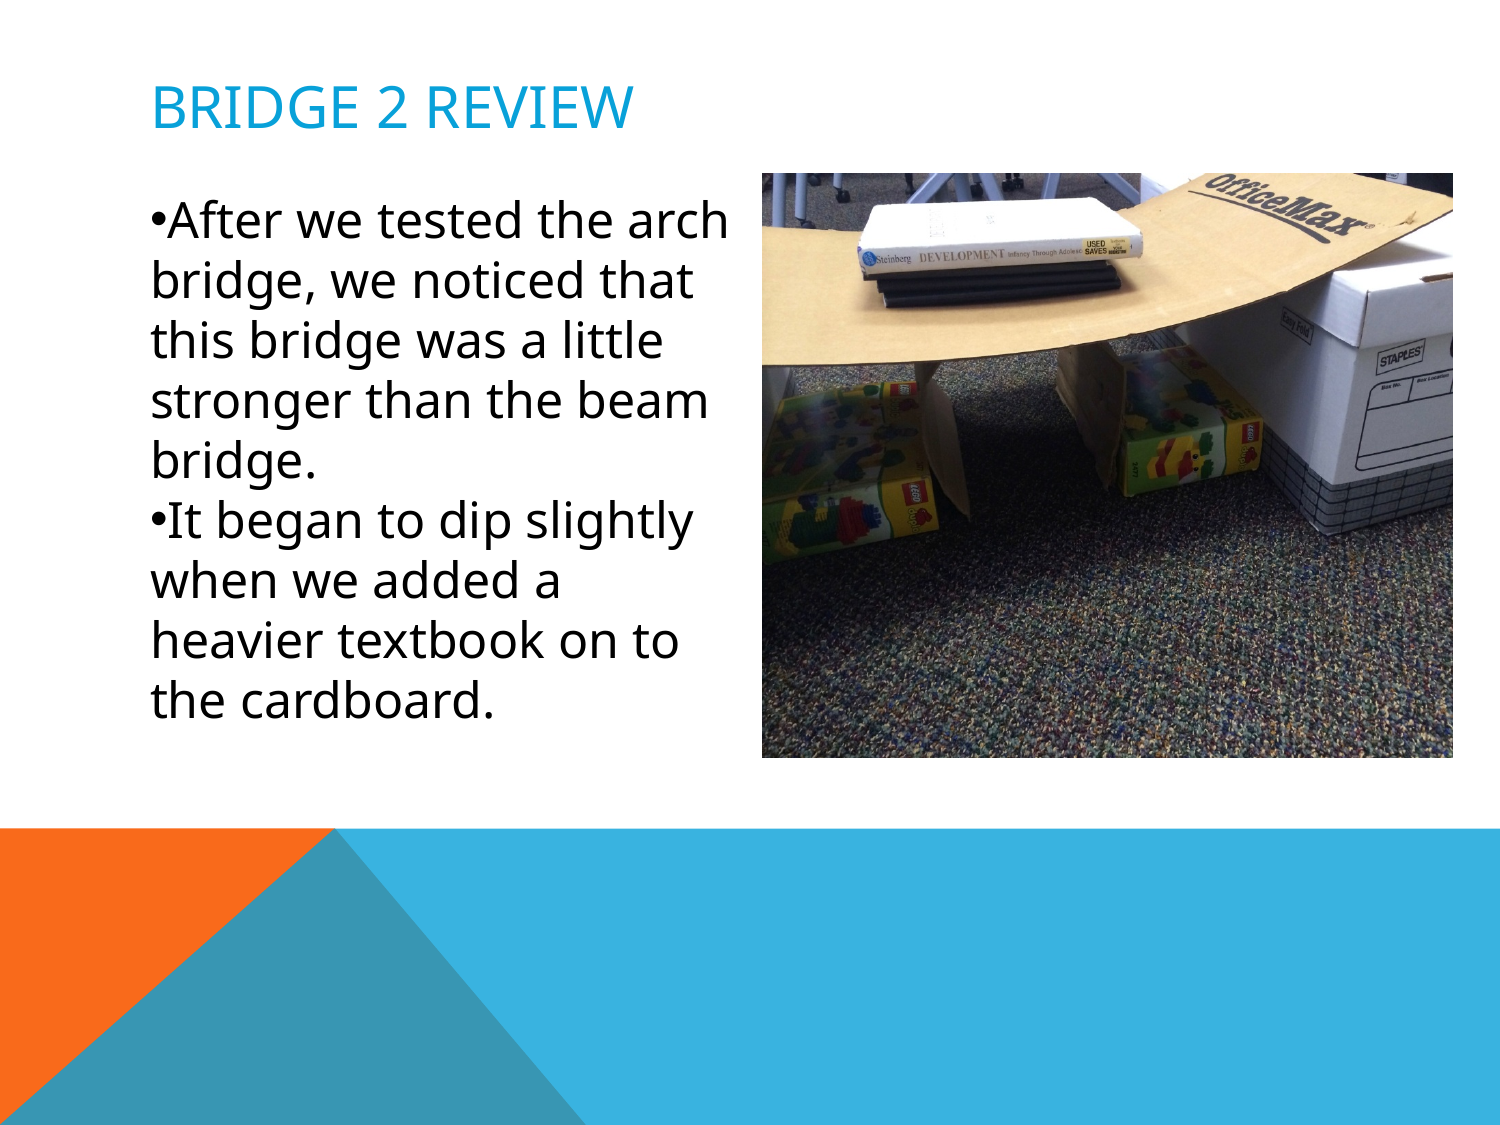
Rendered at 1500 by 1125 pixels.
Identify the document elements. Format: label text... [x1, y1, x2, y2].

list After we tested the arch bridge, we noticed that this bridge was a little stronger than the beam bridge. It began to dip slightly when we added a heavier textbook on to the cardboard. [135, 180, 750, 768]
title Bridge 2 review [135, 60, 1369, 150]
picture [762, 172, 1453, 758]
